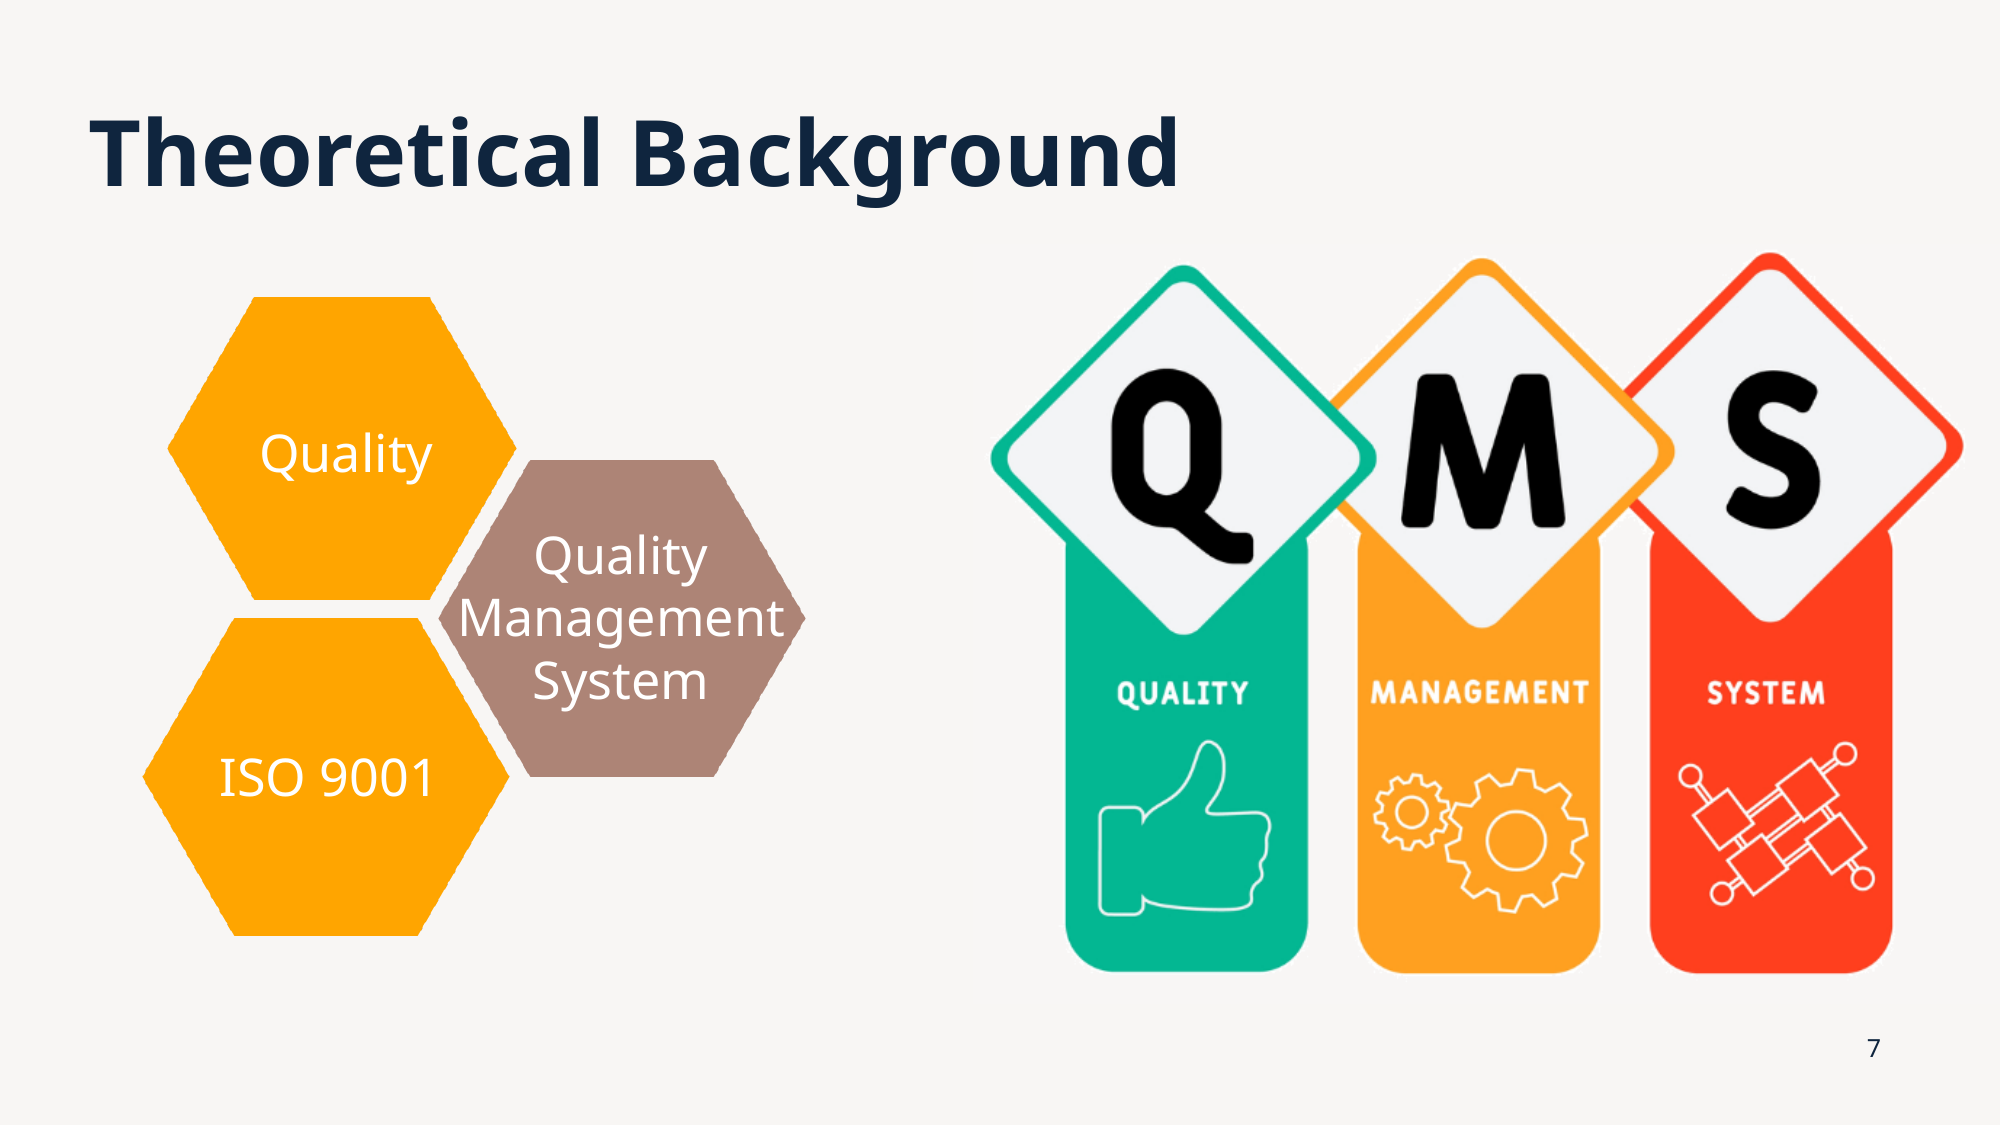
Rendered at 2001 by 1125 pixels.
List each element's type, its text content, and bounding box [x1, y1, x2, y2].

slide_number 7 [1836, 1020, 1912, 1080]
picture [97, 230, 849, 1004]
picture [973, 244, 2000, 1004]
title Theoretical Background [73, 99, 1350, 357]
